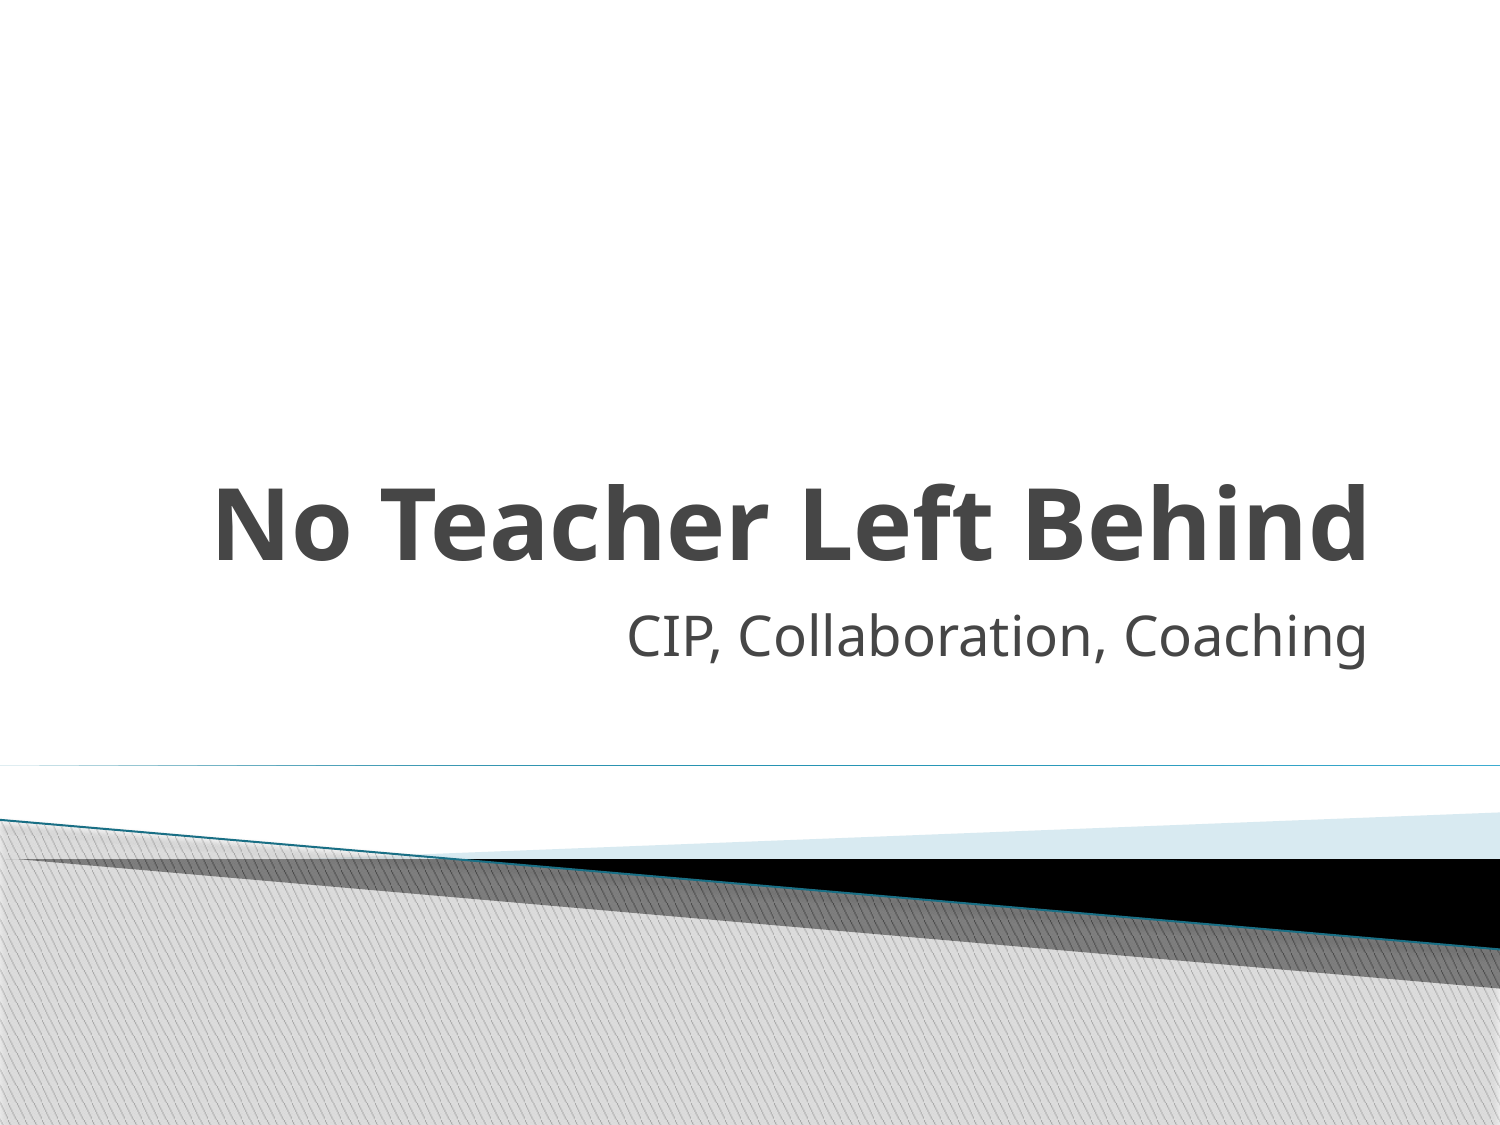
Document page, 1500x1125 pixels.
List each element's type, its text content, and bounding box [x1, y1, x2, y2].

subtitle CIP, Collaboration, Coaching [112, 592, 1388, 790]
picture [5, 859, 1500, 989]
title No Teacher Left Behind [112, 287, 1388, 588]
